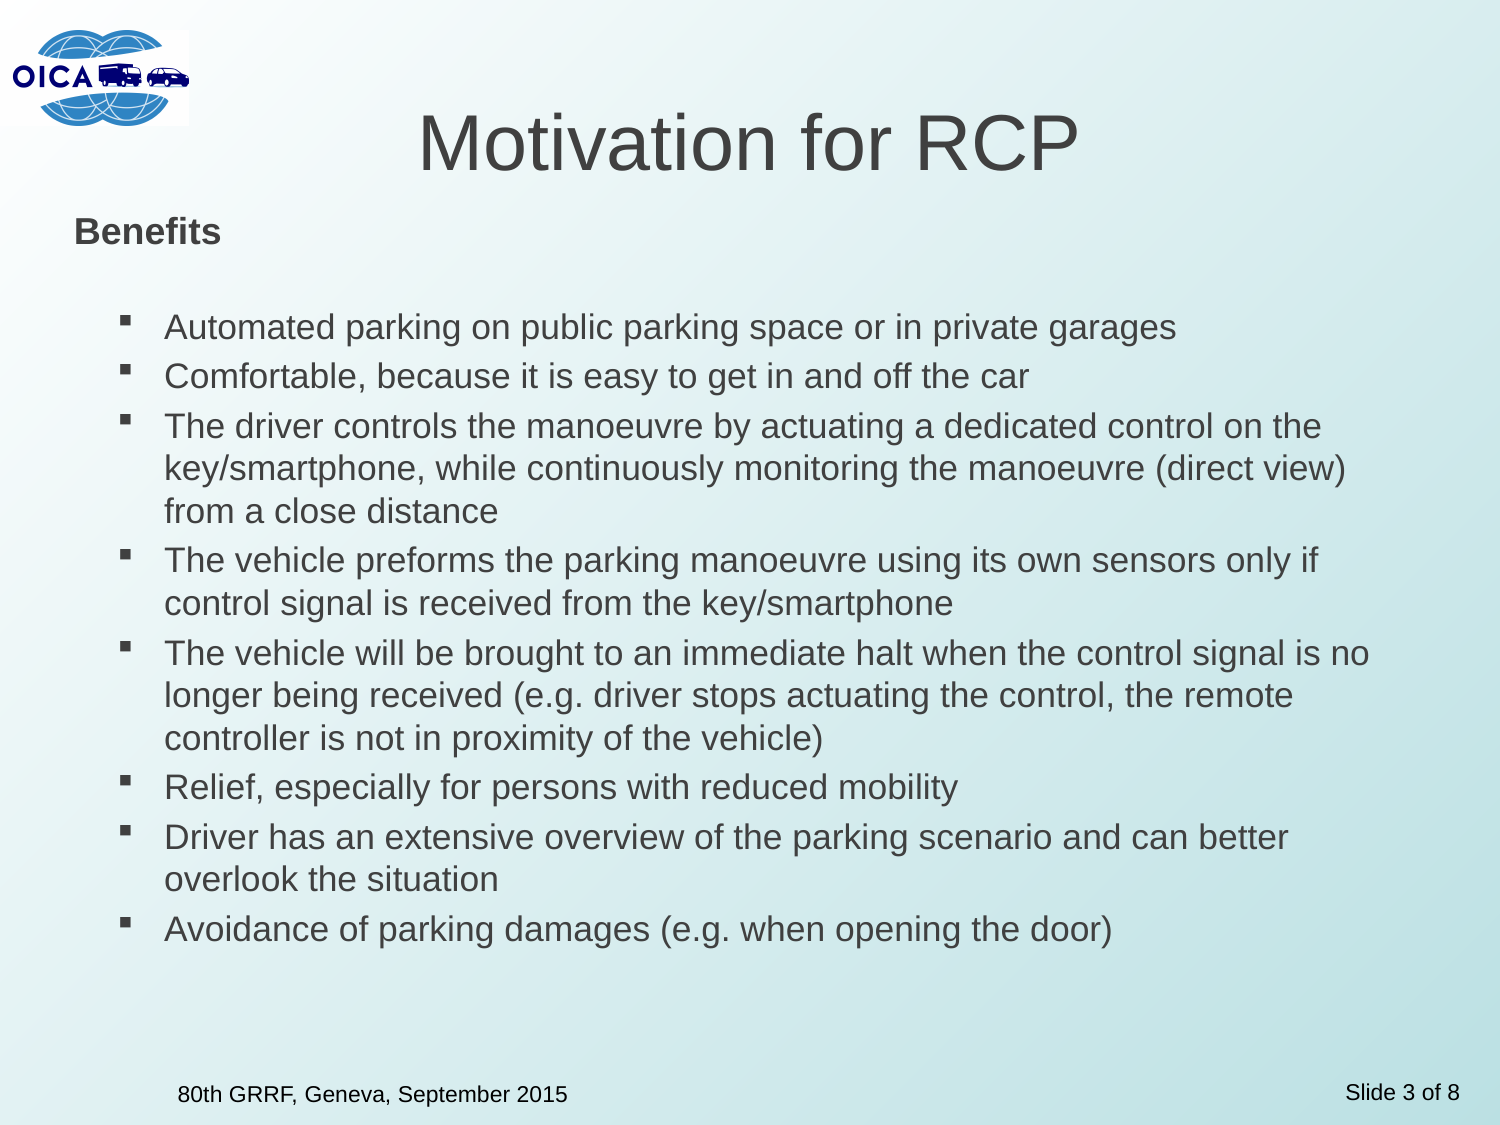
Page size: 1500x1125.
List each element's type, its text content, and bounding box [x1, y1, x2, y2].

picture [0, 30, 189, 126]
footer Slide 3 of 8 [1316, 1070, 1489, 1125]
title Motivation for RCP [74, 44, 1426, 207]
list Benefits Automated parking on public parking space or in private garages Comfortable, because it is easy to get in and off the car The driver controls the manoeuvre by actuating a dedicated control on the key/smartphone, while continuously monitoring the manoeuvre (direct view) from a close distance The vehicle preforms the parking manoeuvre using its own sensors only if control signal is received from the key/smartphone The vehicle will be brought to an immediate halt when the control signal is no longer being received (e.g. driver stops actuating the control, the remote controller is not in proximity of the vehicle) Relief, especially for persons with reduced mobility Driver has an extensive overview of the parking scenario and can better overlook the situation Avoidance of parking damages (e.g. when opening the door) [58, 207, 1436, 1071]
footer 80th GRRF, Geneva, September 2015 [41, 1071, 705, 1118]
